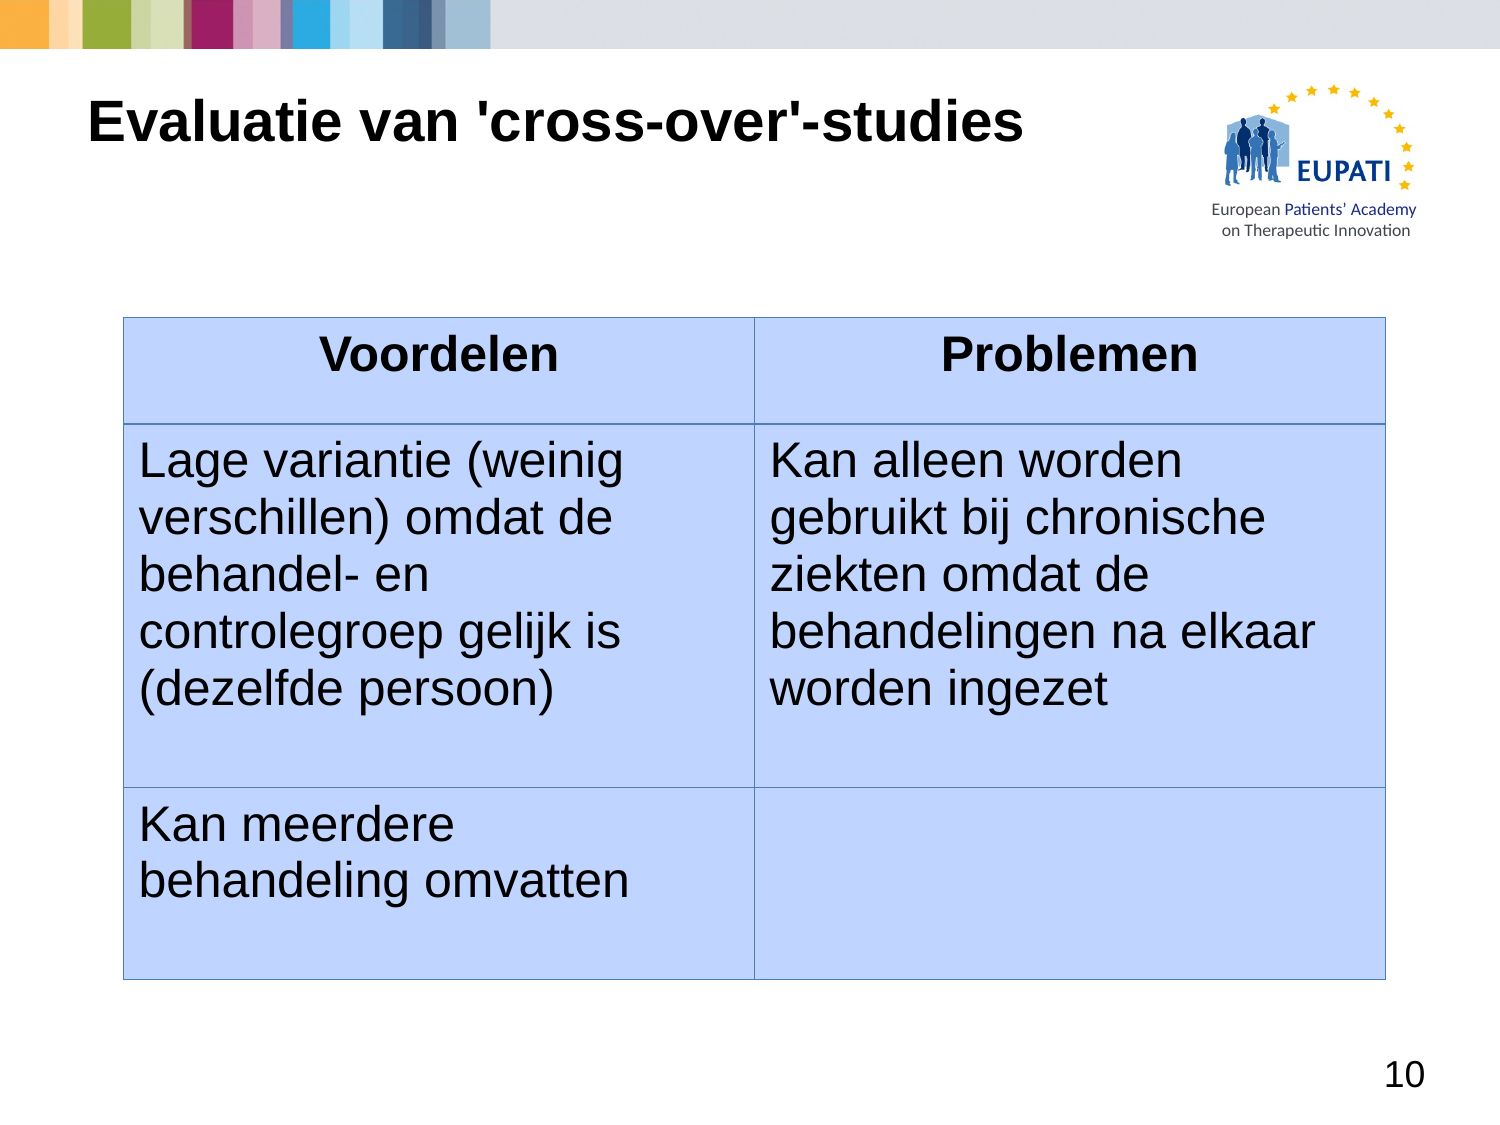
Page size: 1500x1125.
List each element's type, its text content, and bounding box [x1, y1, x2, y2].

table_header Voordelen [124, 318, 754, 423]
picture [1218, 81, 1420, 191]
title Evaluatie van 'cross-over'-studies [72, 75, 1141, 231]
table_cell Kan meerdere behandeling omvatten [124, 788, 754, 979]
table_header Problemen [755, 318, 1385, 423]
table_cell Kan alleen worden gebruikt bij chronische ziekten omdat de behandelingen na elkaar worden ingezet [755, 425, 1385, 787]
table_cell Lage variantie (weinig verschillen) omdat de behandel- en controlegroep gelijk is (dezelfde persoon) [124, 425, 754, 787]
picture [0, 0, 1500, 49]
table_cell [755, 788, 1385, 979]
slide_number 10 [1090, 1042, 1441, 1103]
